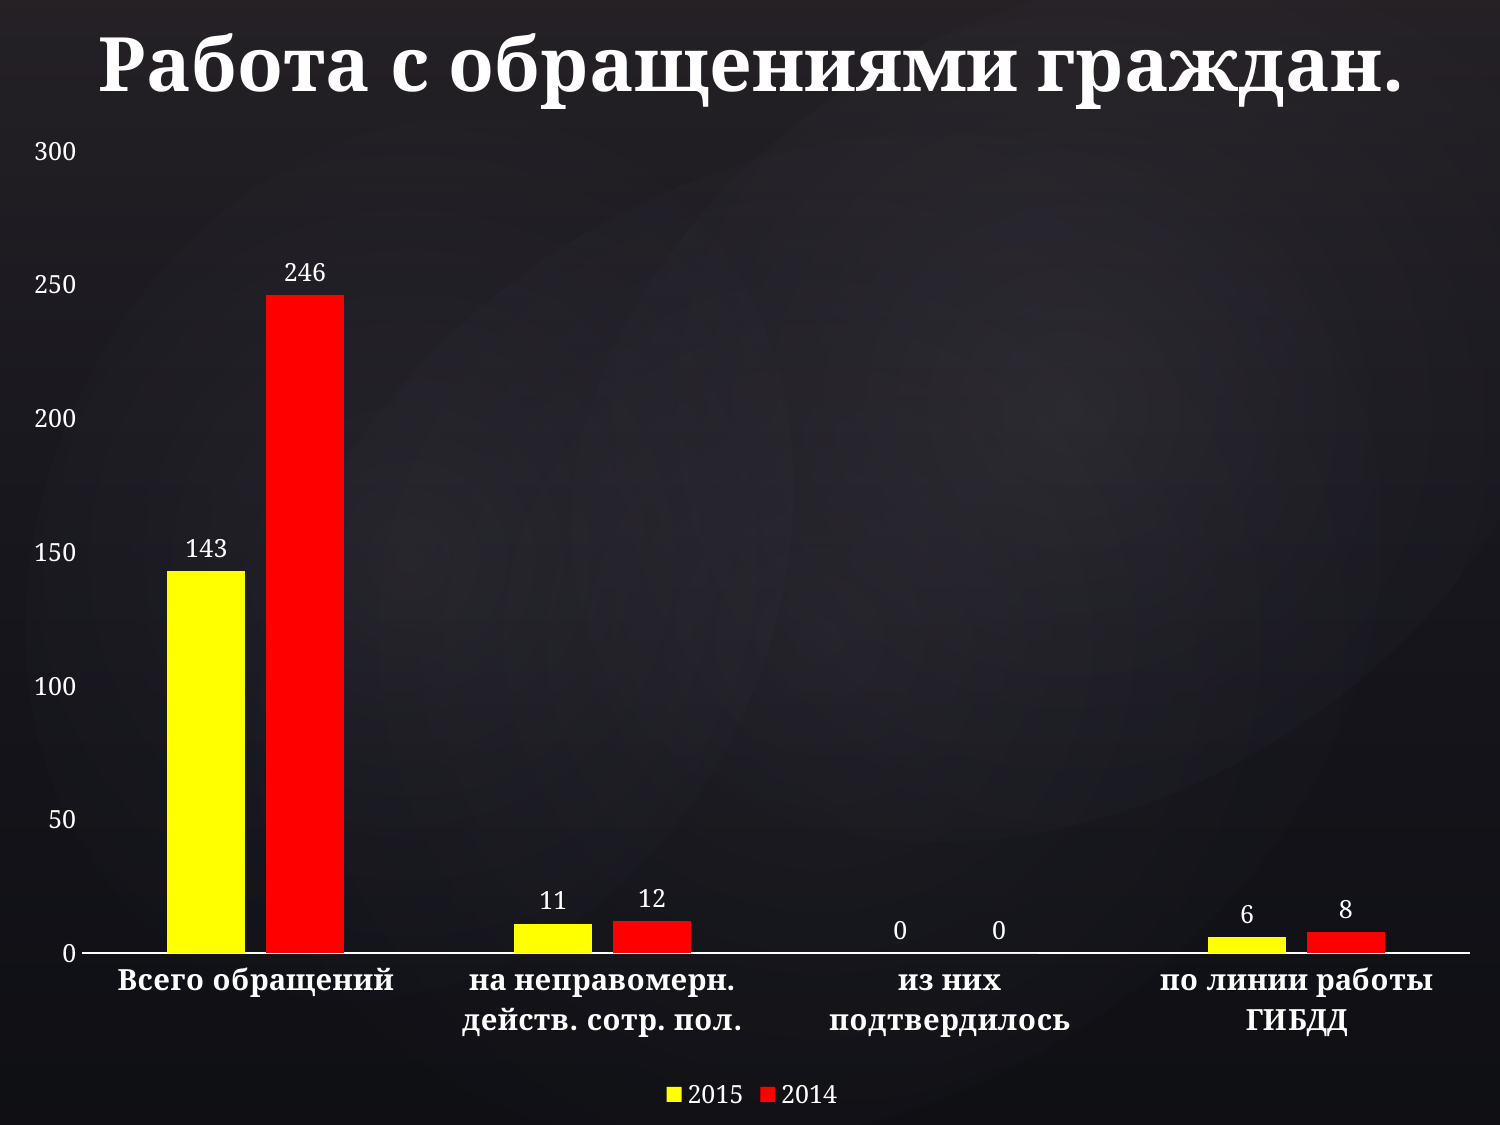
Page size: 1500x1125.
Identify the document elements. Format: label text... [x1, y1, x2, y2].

title Работа с обращениями граждан. [4, 0, 1500, 110]
chart [3, 113, 1500, 1119]
